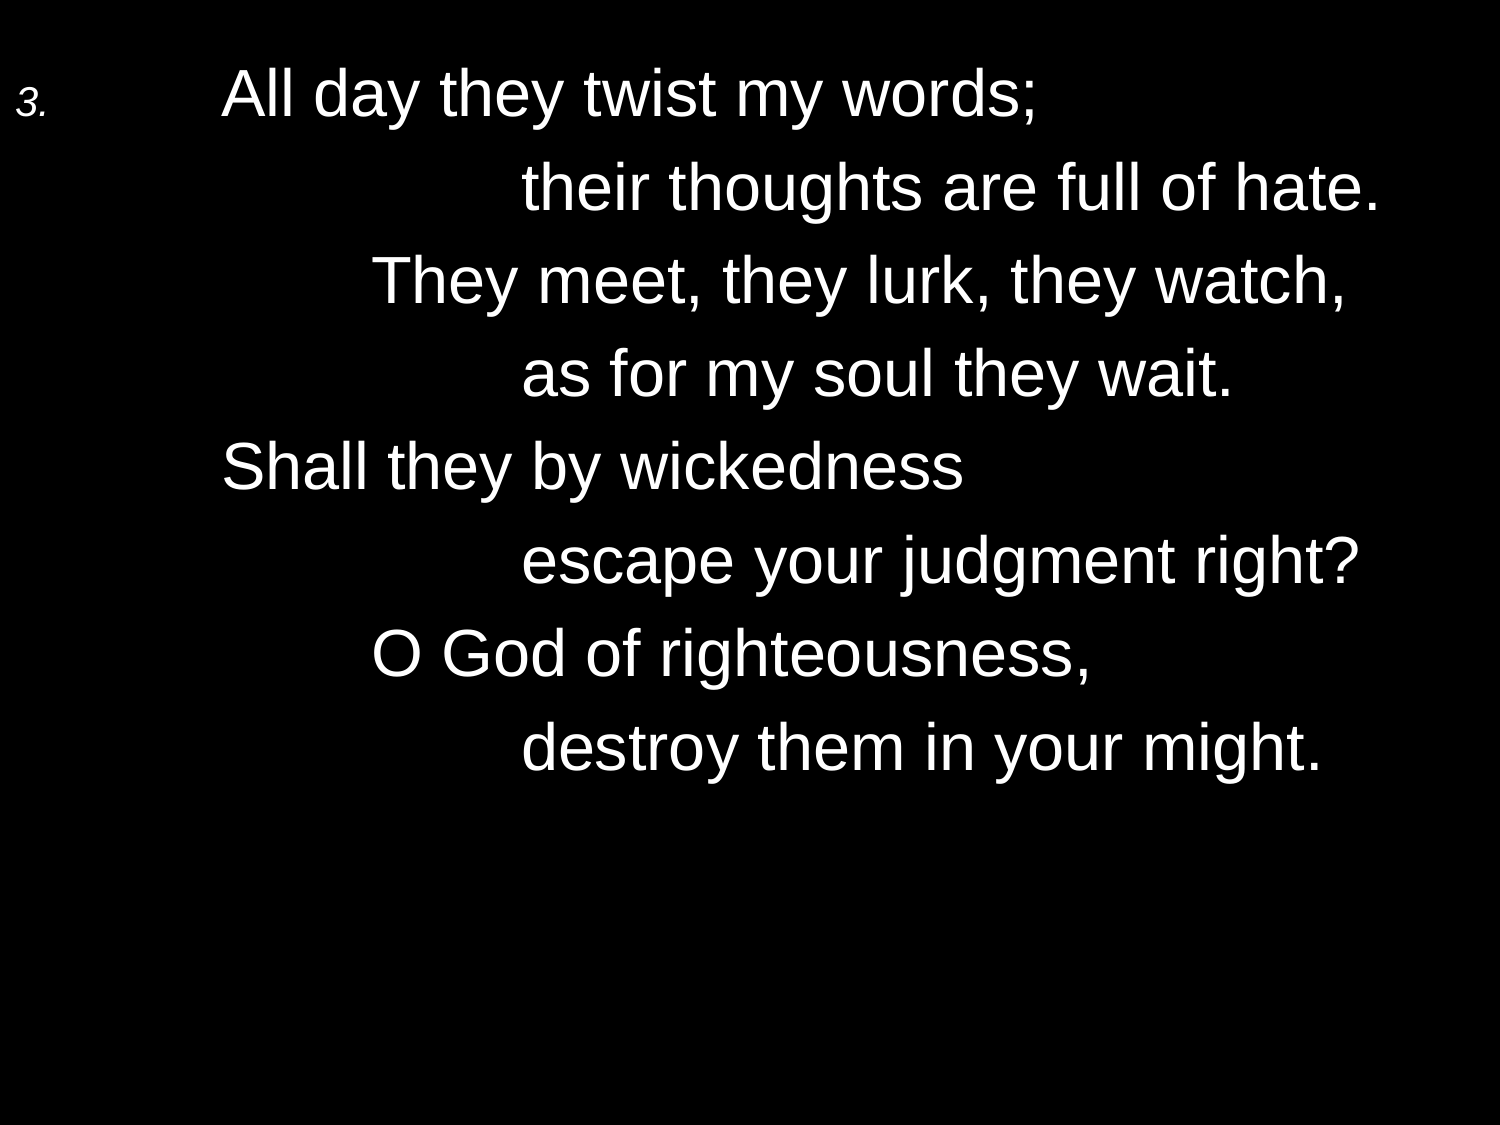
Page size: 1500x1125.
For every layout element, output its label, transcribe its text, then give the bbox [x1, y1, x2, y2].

list 3. All day they twist my words; their thoughts are full of hate. They meet, they lurk, they watch, as for my soul they wait. Shall they by wickedness escape your judgment right? O God of righteousness, destroy them in your might. [0, 42, 1500, 1047]
